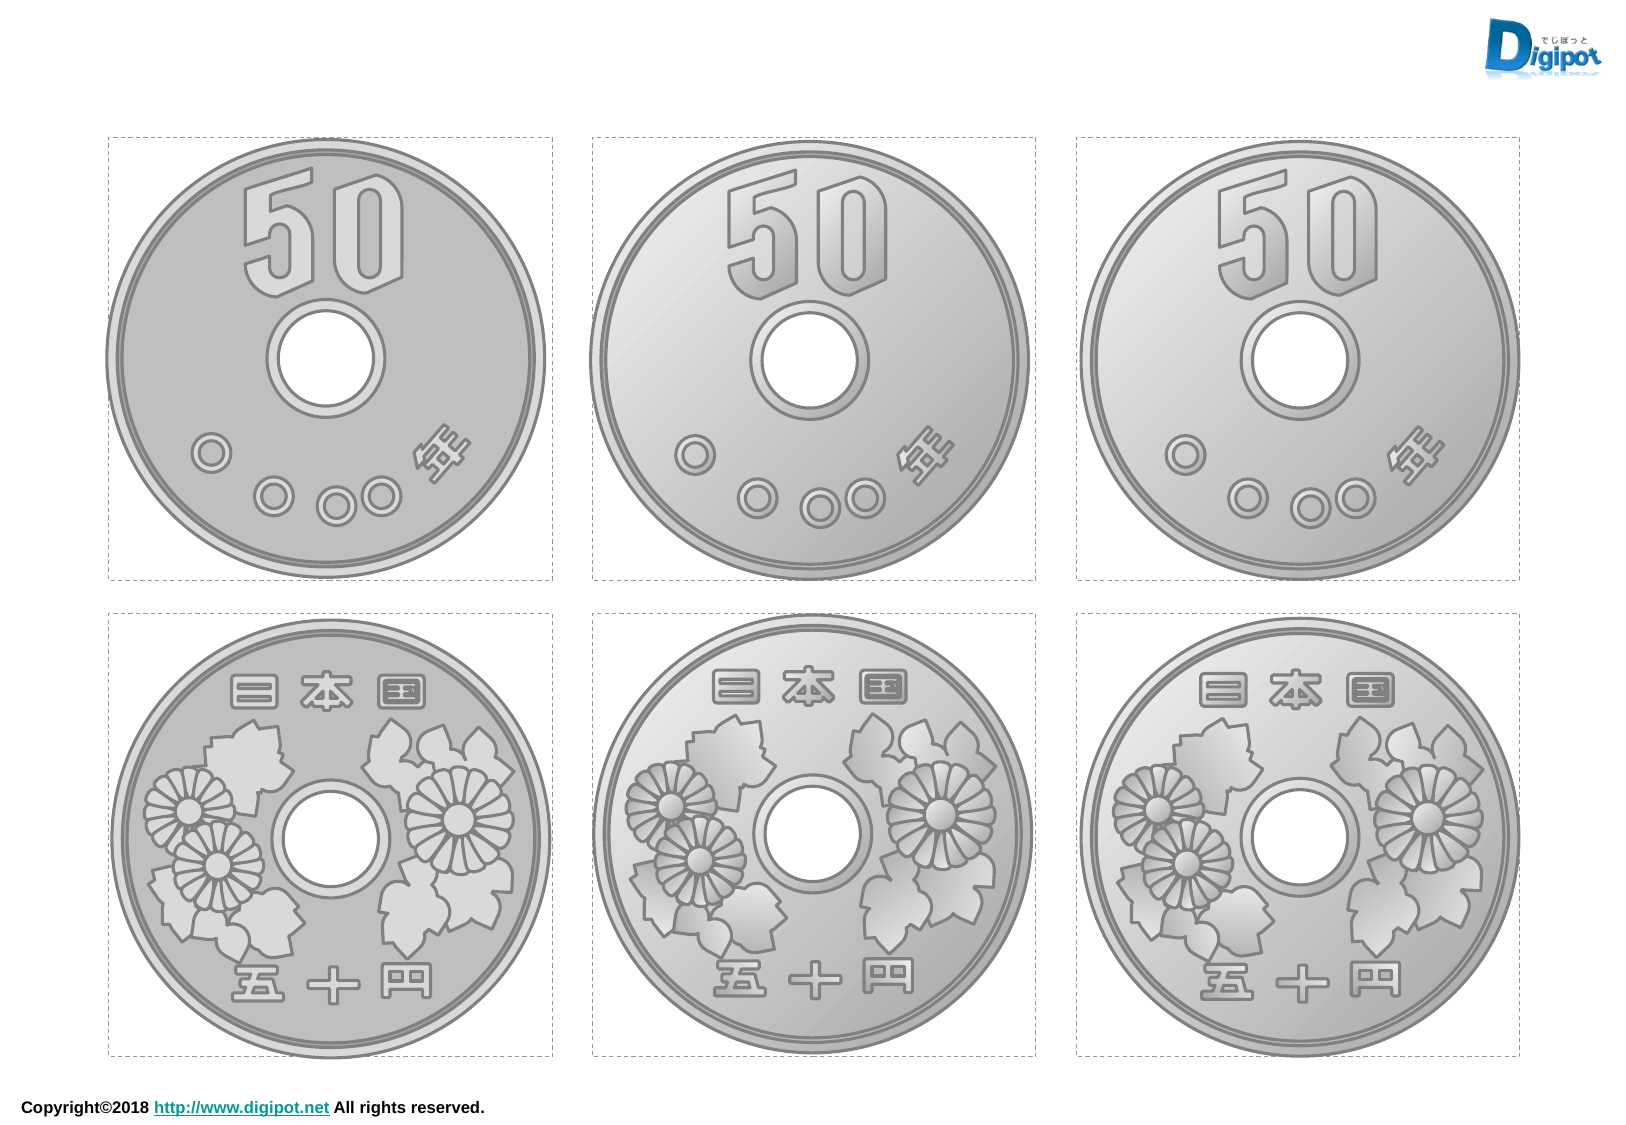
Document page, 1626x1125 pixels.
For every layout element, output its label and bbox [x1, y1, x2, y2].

picture [1485, 18, 1602, 82]
text_box [106, 139, 545, 578]
text_box [1080, 141, 1520, 580]
text_box [593, 614, 1032, 1054]
text_box [111, 619, 550, 1059]
text_box [1080, 618, 1520, 1057]
text_box [590, 141, 1029, 580]
